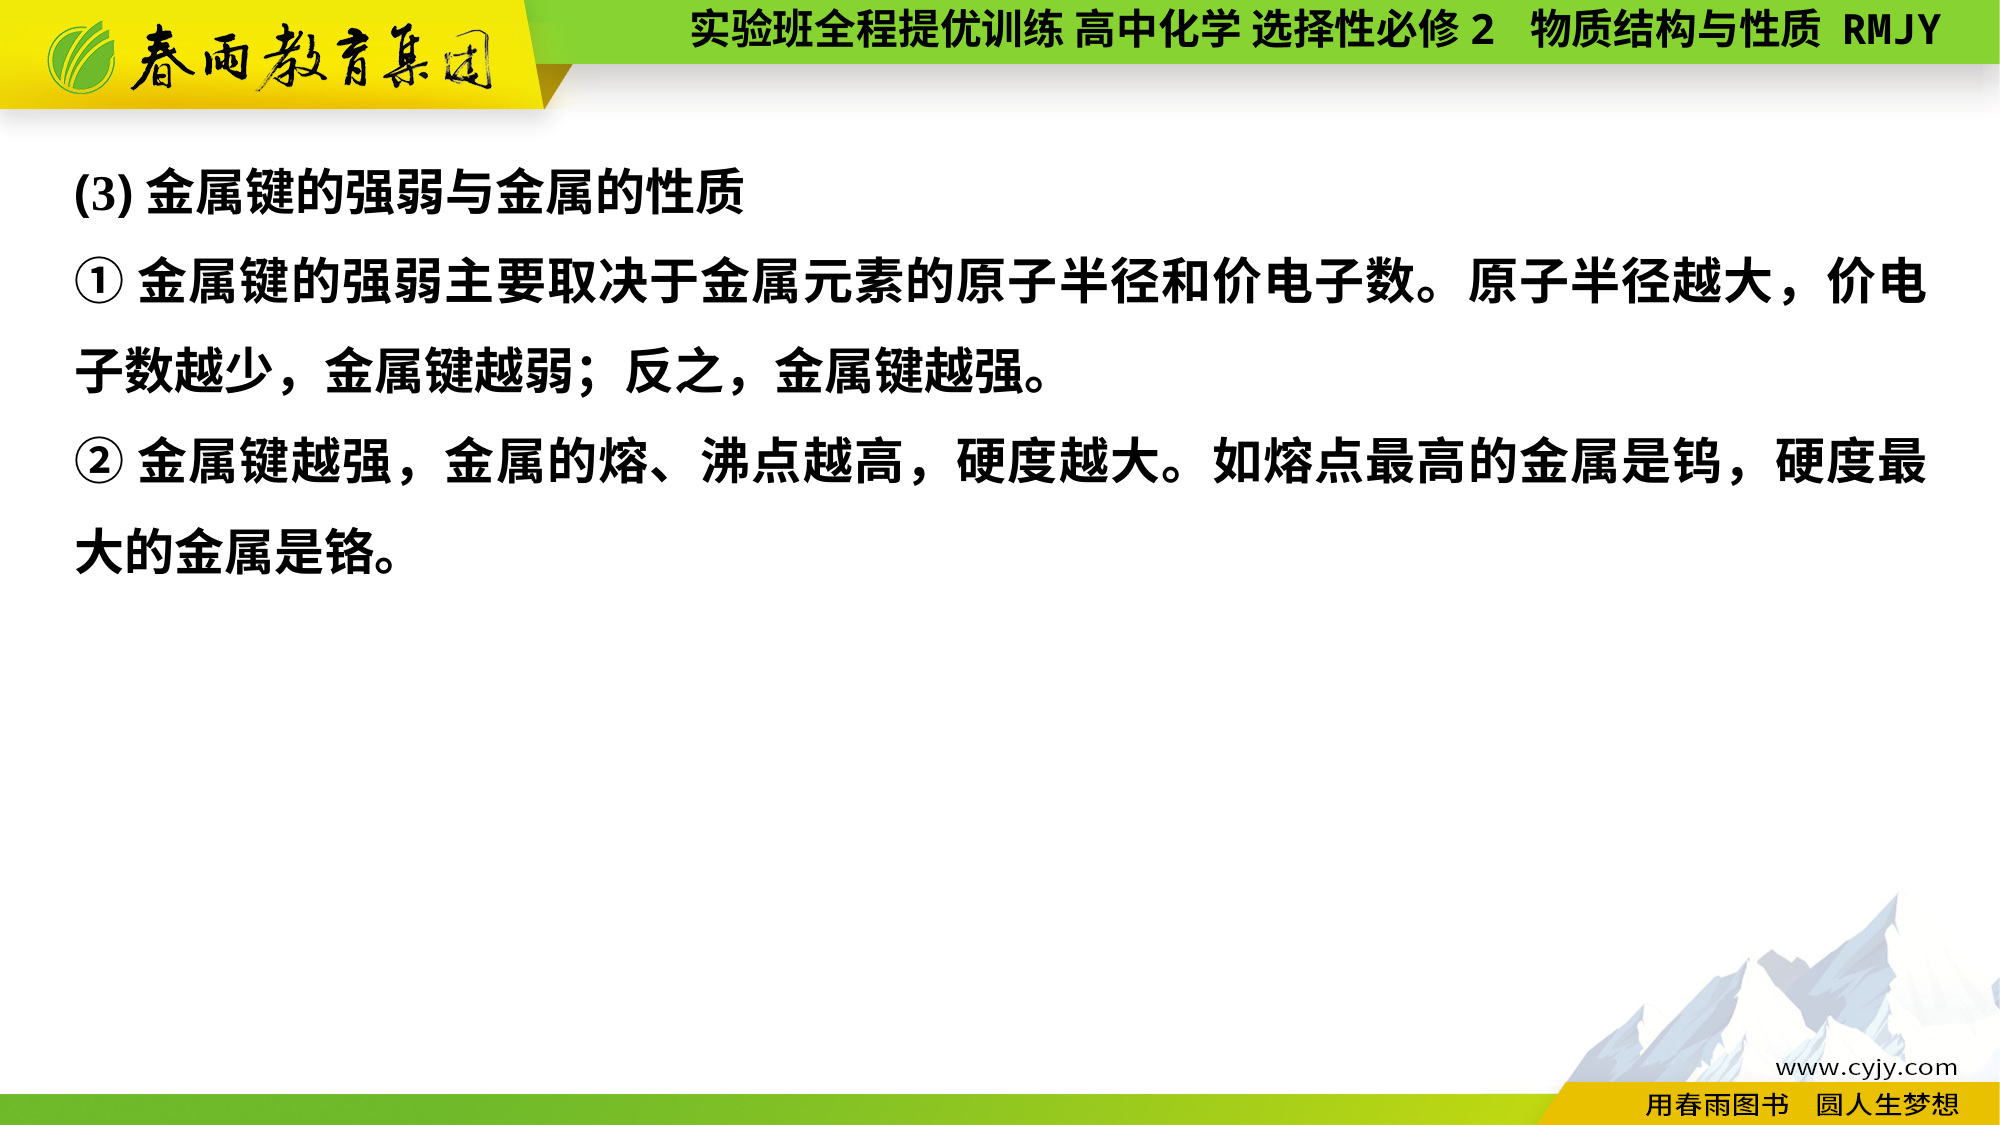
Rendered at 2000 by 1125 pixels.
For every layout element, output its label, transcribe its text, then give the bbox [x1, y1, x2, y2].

picture [0, 0, 2000, 1125]
list (3)金属键的强弱与金属的性质 ①金属键的强弱主要取决于金属元素的原子半径和价电子数。原子半径越大，价电子数越少，金属键越弱；反之，金属键越强。 ②金属键越强，金属的熔、沸点越高，硬度越大。如熔点最高的金属是钨，硬度最大的金属是铬。 [59, 122, 1944, 581]
